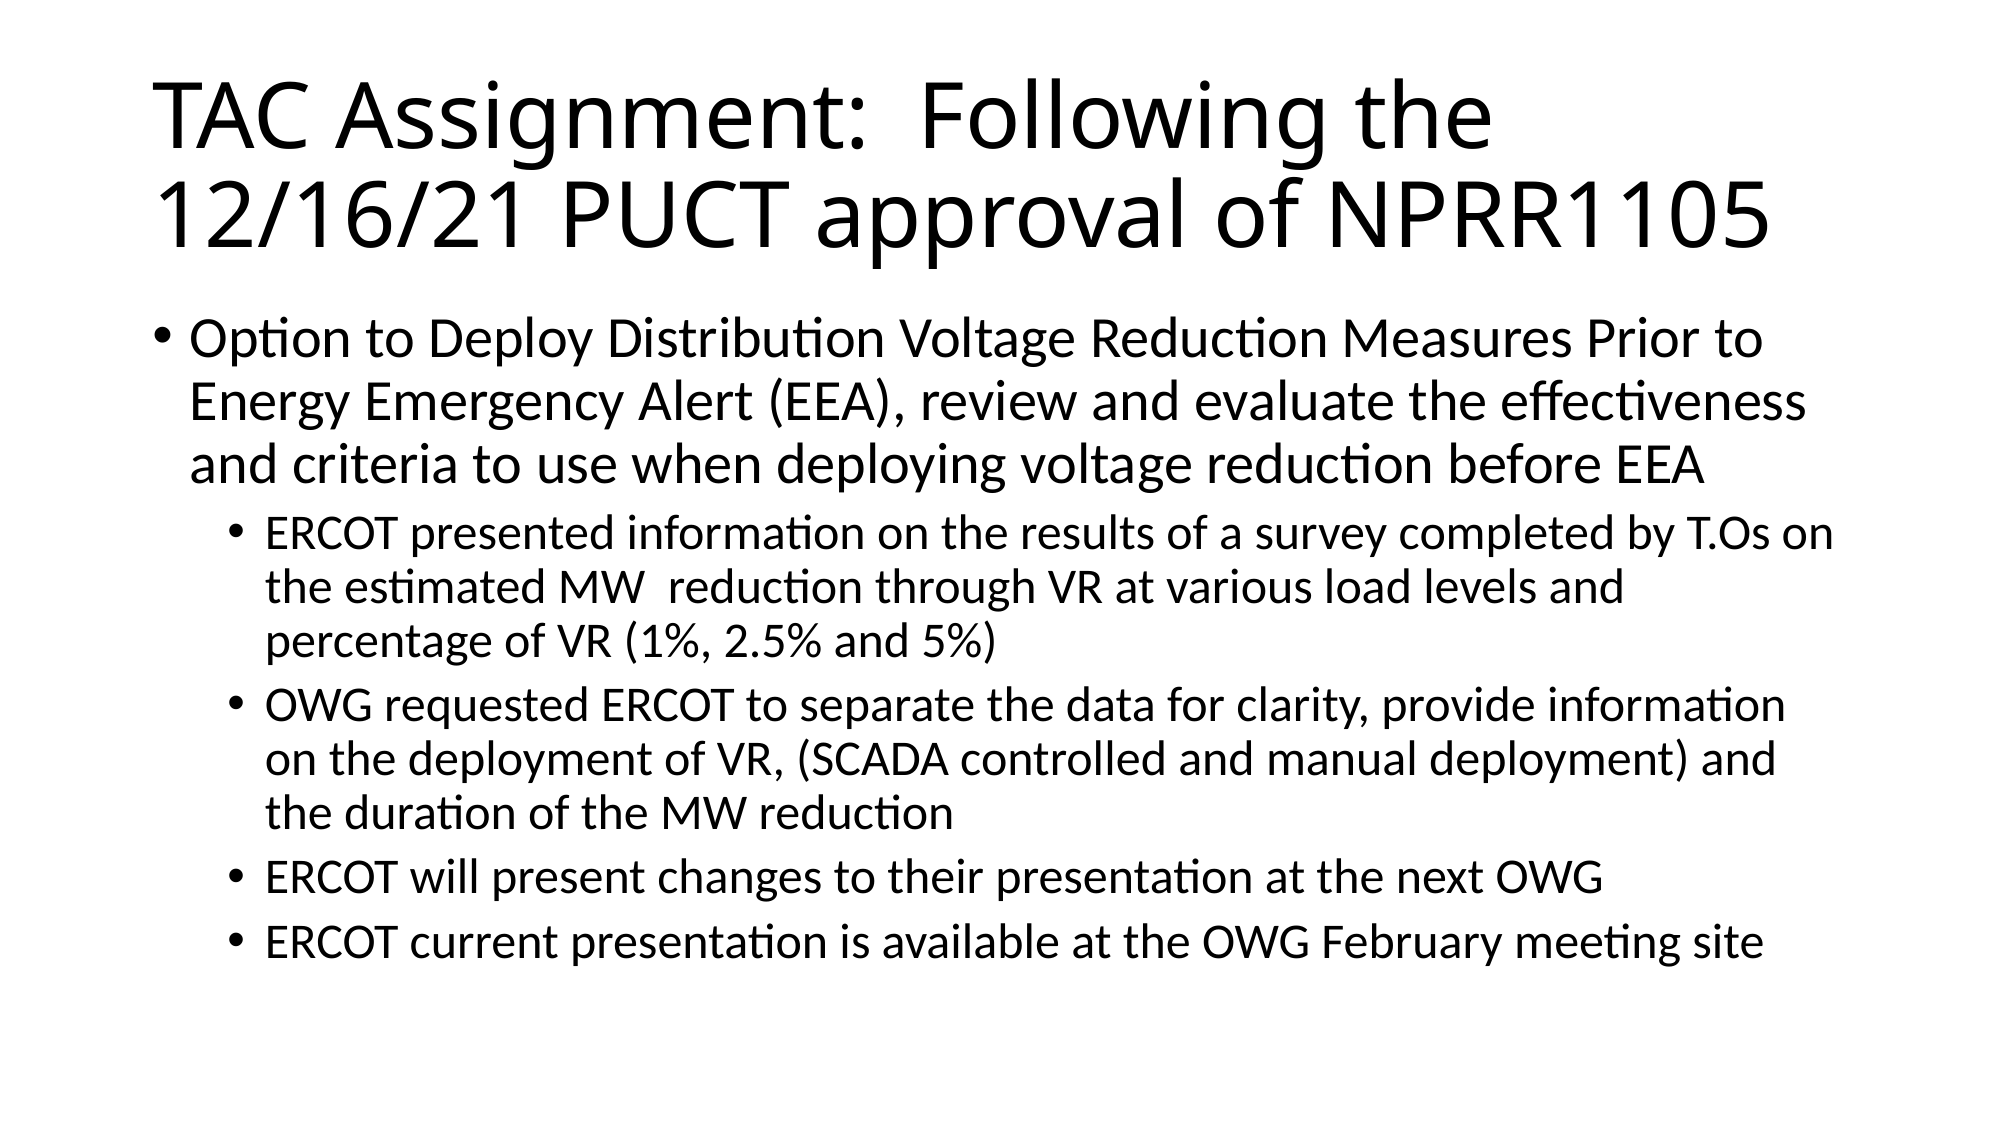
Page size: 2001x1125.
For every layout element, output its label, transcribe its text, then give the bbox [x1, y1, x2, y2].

title TAC Assignment: Following the 12/16/21 PUCT approval of NPRR1105 [137, 59, 1863, 278]
list Option to Deploy Distribution Voltage Reduction Measures Prior to Energy Emergency Alert (EEA), review and evaluate the effectiveness and criteria to use when deploying voltage reduction before EEA ERCOT presented information on the results of a survey completed by T.Os on the estimated MW reduction through VR at various load levels and percentage of VR (1%, 2.5% and 5%) OWG requested ERCOT to separate the data for clarity, provide information on the deployment of VR, (SCADA controlled and manual deployment) and the duration of the MW reduction ERCOT will present changes to their presentation at the next OWG ERCOT current presentation is available at the OWG February meeting site [137, 299, 1863, 1079]
